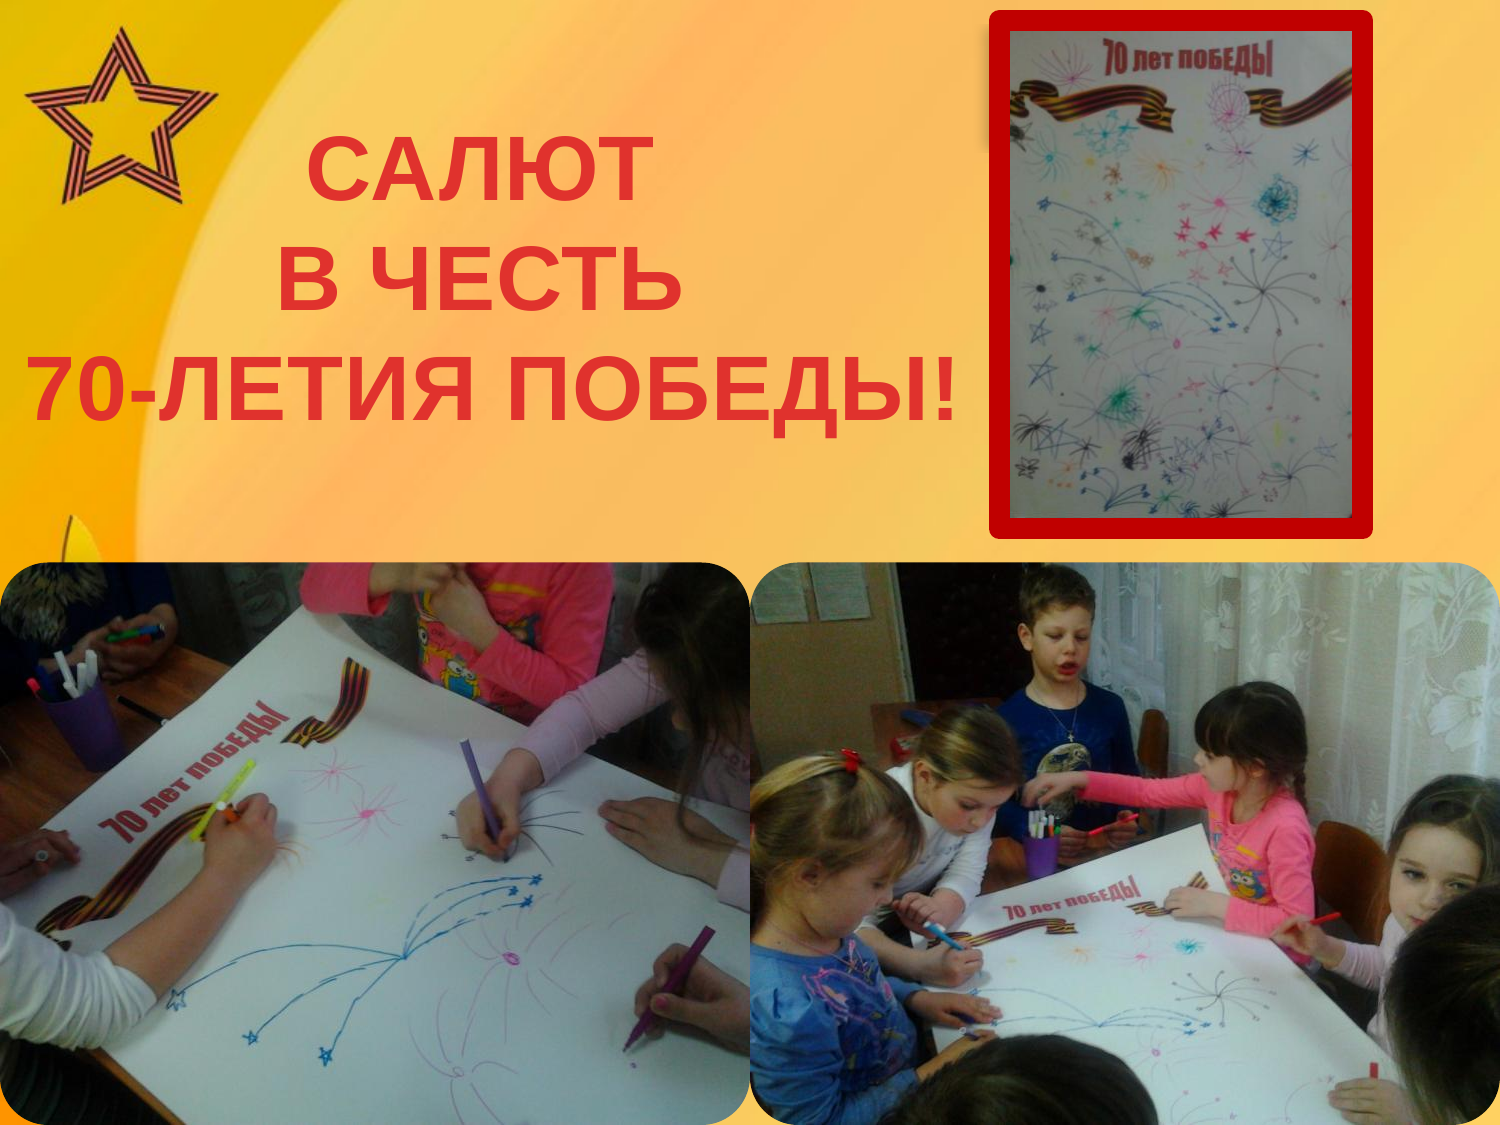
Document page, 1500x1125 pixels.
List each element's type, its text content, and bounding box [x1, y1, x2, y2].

picture [0, 0, 1500, 1125]
text_box САЛЮТ В ЧЕСТЬ 70-ЛЕТИЯ ПОБЕДЫ! [0, 101, 987, 447]
